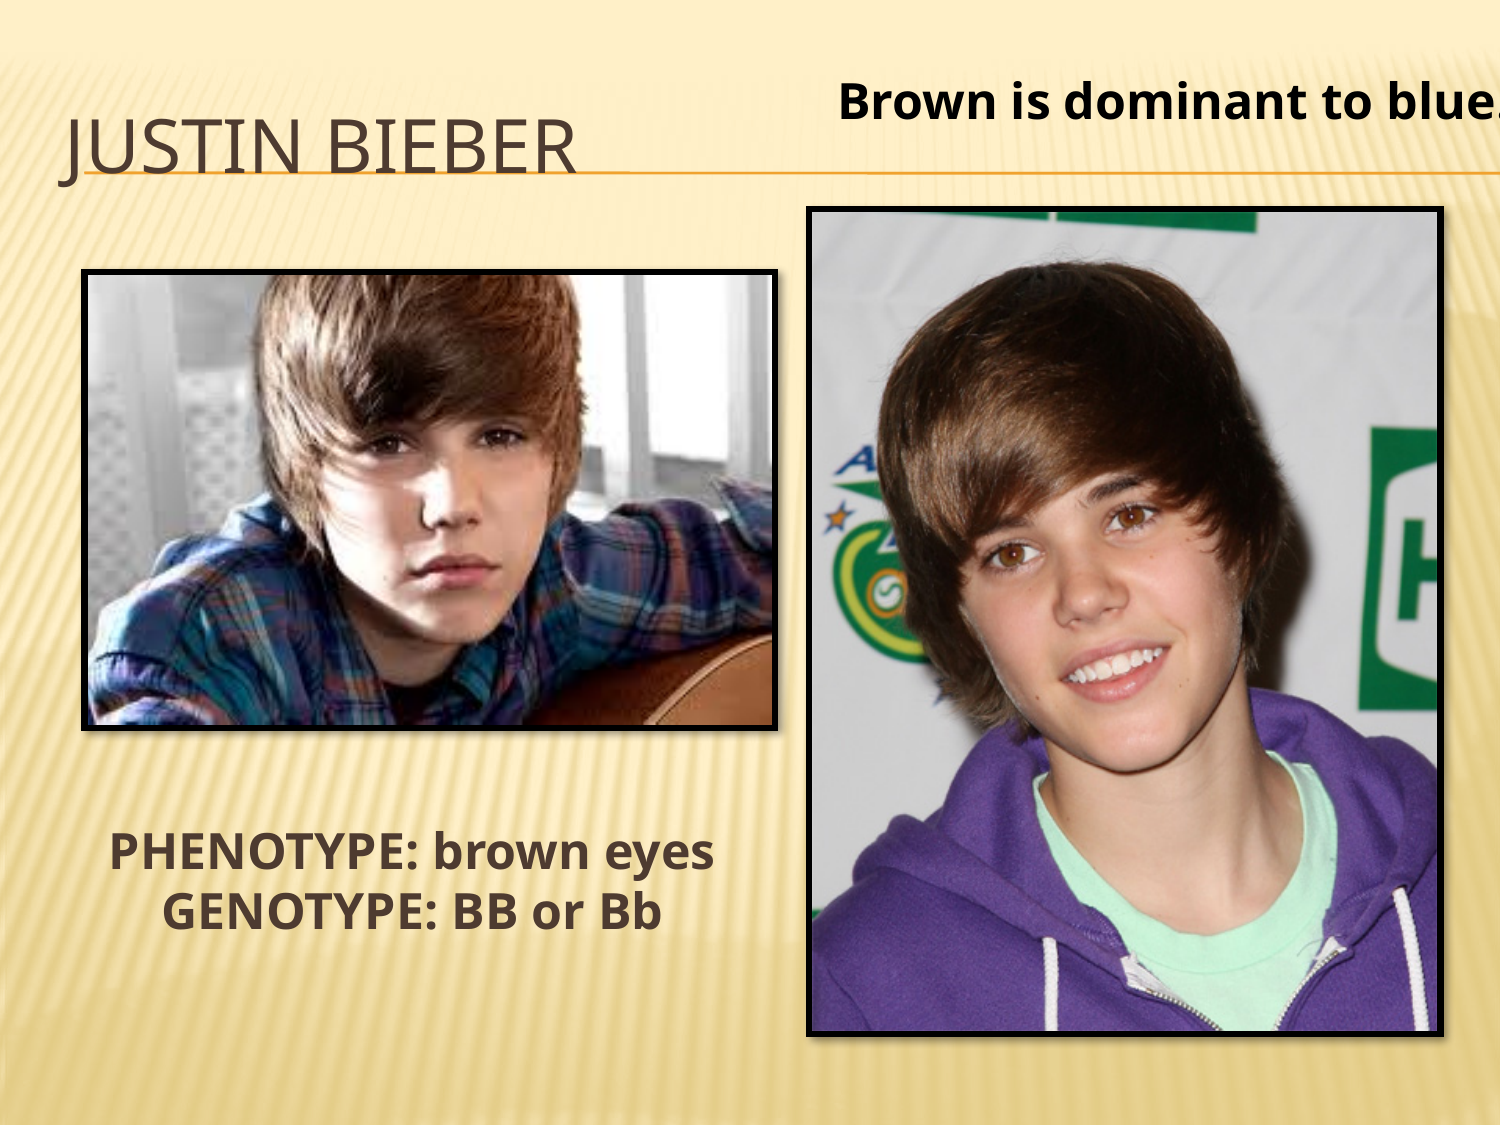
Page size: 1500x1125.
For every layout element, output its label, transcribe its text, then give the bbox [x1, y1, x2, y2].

picture [812, 212, 1438, 1032]
title Justin Bieber [50, 75, 1475, 213]
text_box Brown is dominant to blue. [822, 62, 1500, 138]
text_box PHENOTYPE: brown eyes GENOTYPE: BB or Bb [0, 812, 802, 948]
picture [87, 274, 773, 726]
